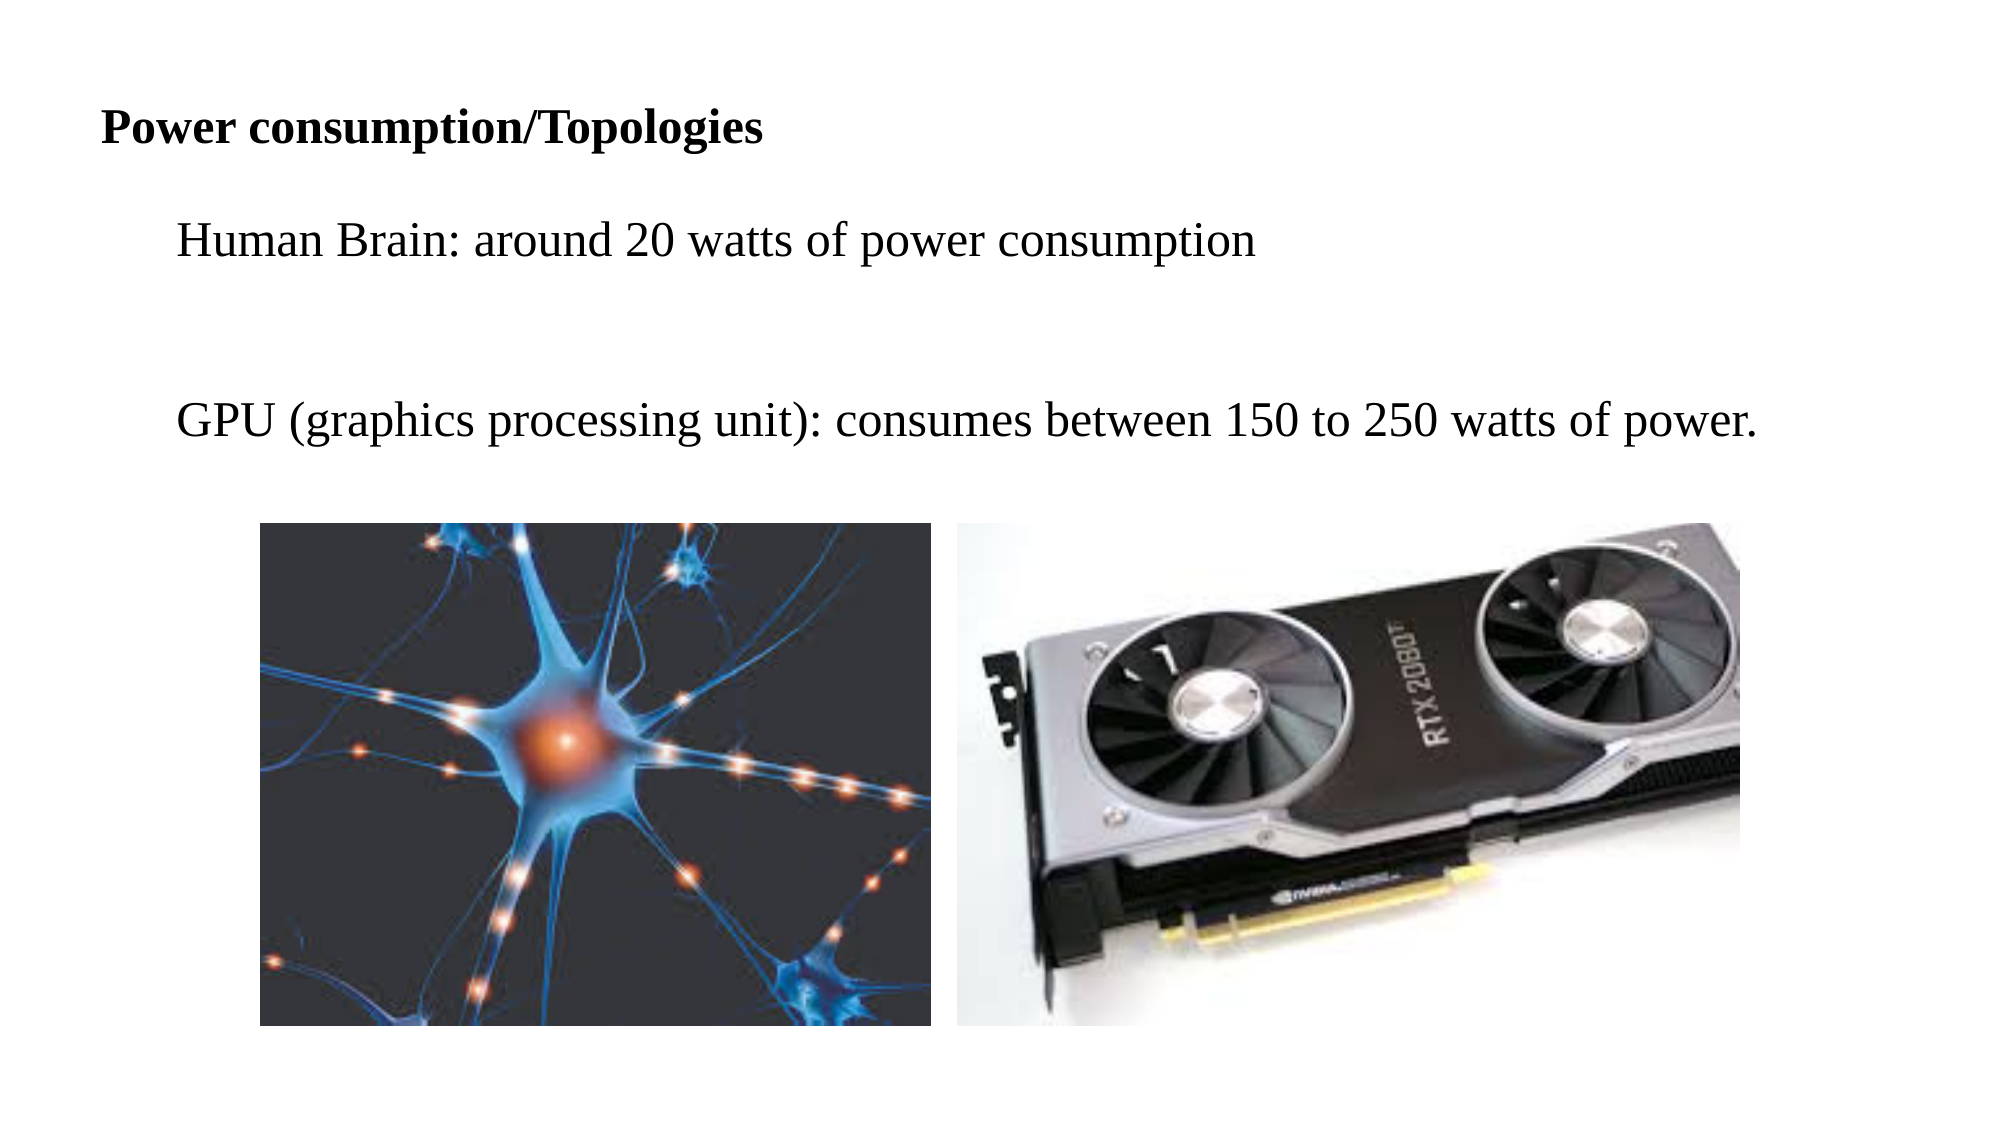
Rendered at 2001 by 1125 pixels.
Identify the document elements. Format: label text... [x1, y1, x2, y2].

text_box Human Brain: around 20 watts of power consumption GPU (graphics processing unit): consumes between 150 to 250 watts of power. [161, 190, 1821, 460]
picture [957, 523, 1740, 1026]
text_box Power consumption/Topologies [85, 86, 1896, 162]
picture [259, 523, 931, 1026]
